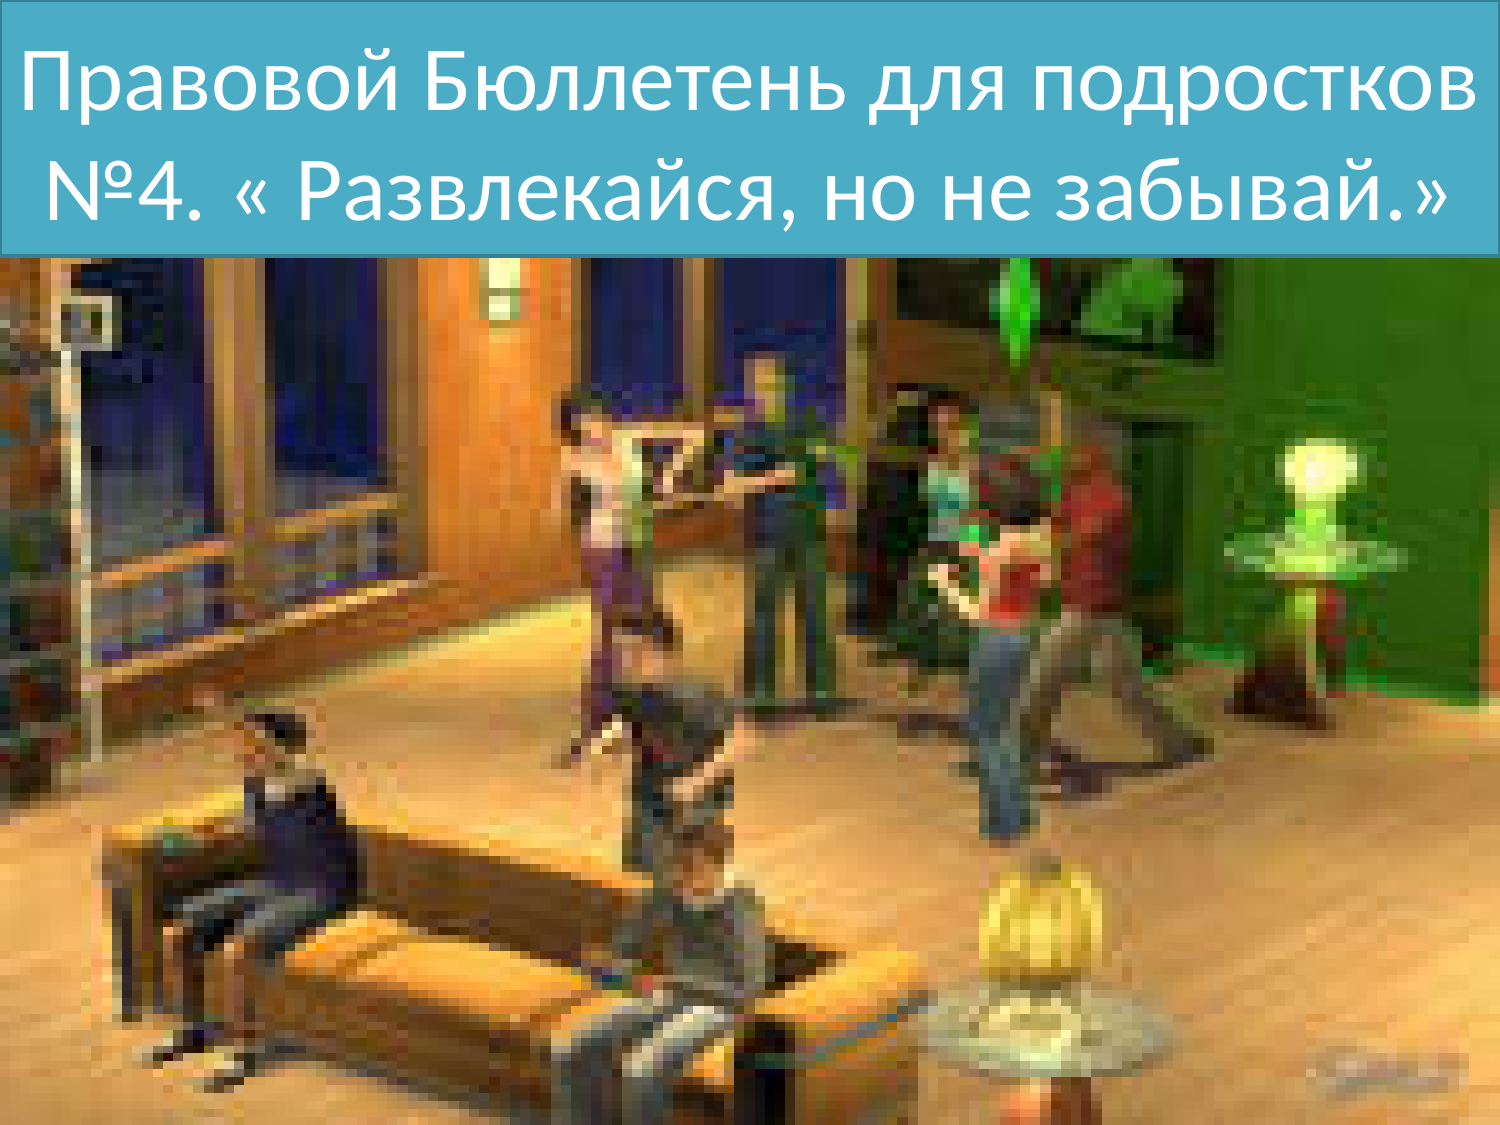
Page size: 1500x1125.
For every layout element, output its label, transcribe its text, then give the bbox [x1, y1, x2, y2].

title Правовой Бюллетень для подростков №4. « Развлекайся, но не забывай.» [0, 0, 1500, 254]
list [0, 257, 1500, 1125]
